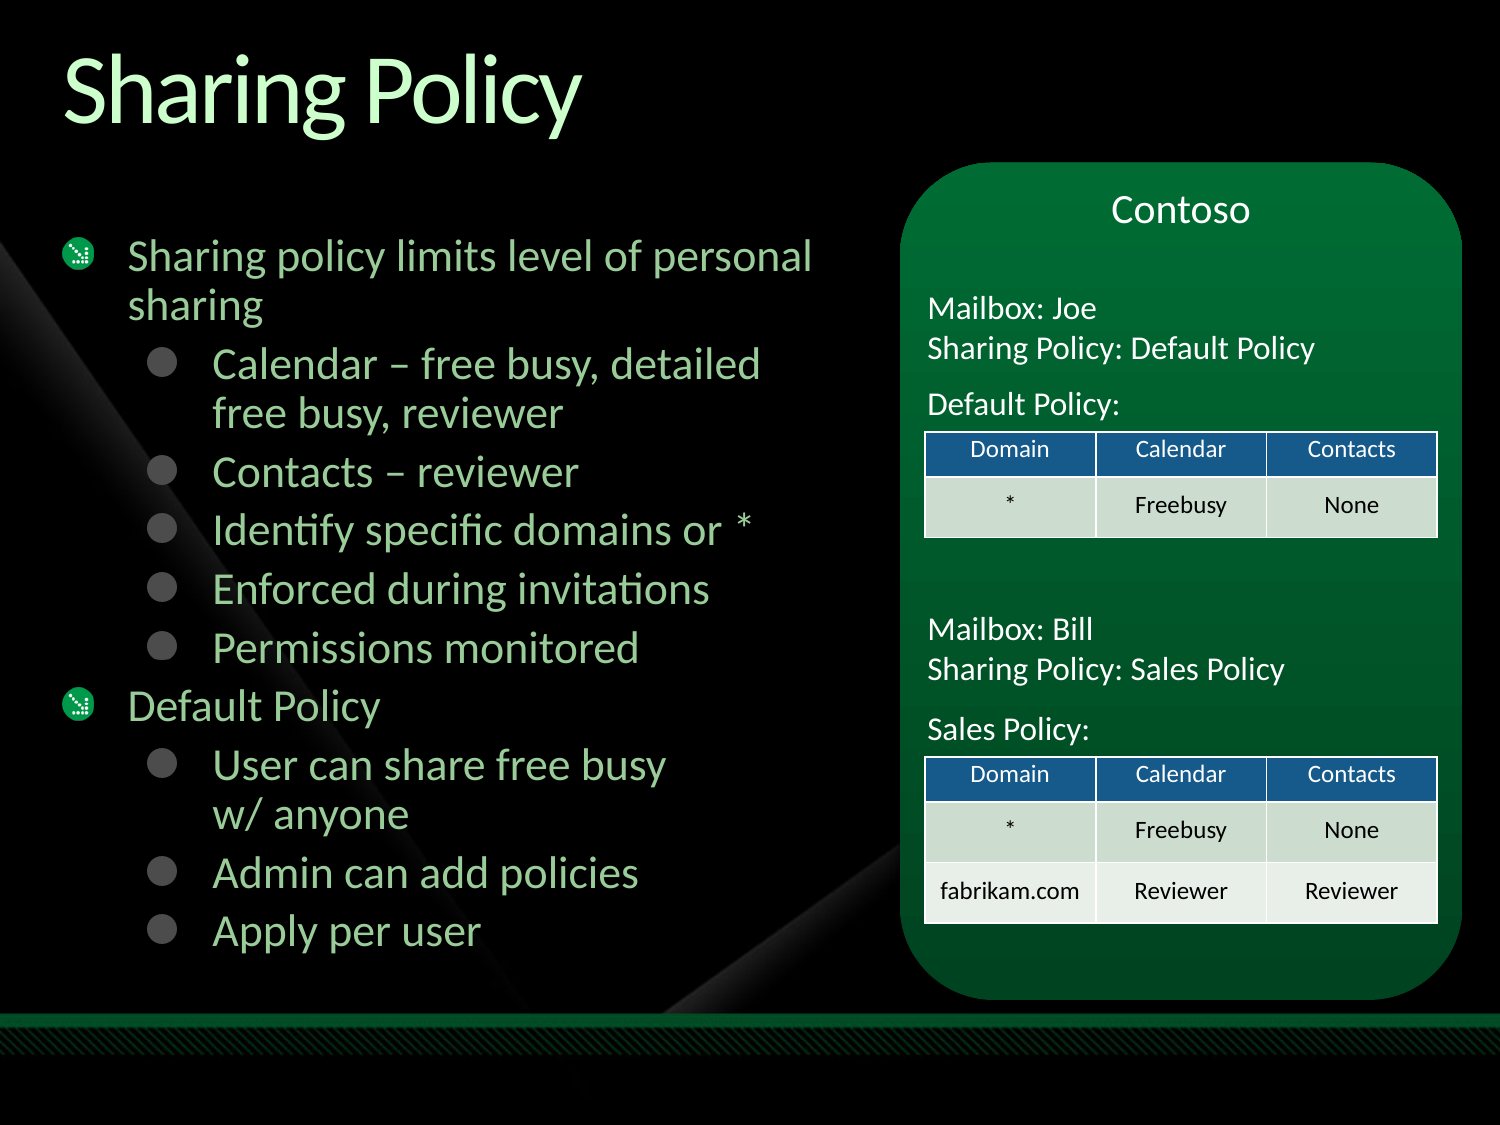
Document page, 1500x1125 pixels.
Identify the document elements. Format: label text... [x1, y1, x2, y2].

table_header Contacts [1267, 758, 1436, 801]
text_box Contoso [1096, 174, 1266, 240]
table_cell Freebusy [1097, 478, 1266, 537]
text_box Default Policy: [912, 374, 1200, 430]
table_cell fabrikam.com [926, 863, 1095, 922]
table_header Domain [926, 758, 1095, 801]
text_box Mailbox: Joe Sharing Policy: Default Policy [912, 279, 1425, 374]
table_cell * [926, 478, 1095, 537]
table_cell Reviewer [1267, 863, 1436, 922]
table_cell Reviewer [1097, 863, 1266, 922]
list Sharing policy limits level of personal sharing Calendar – free busy, detailed free busy, reviewer Contacts – reviewer Identify specific domains or * Enforced during invitations Permissions monitored Default Policy User can share free busy w/ anyone Admin can add policies Apply per user [62, 231, 870, 980]
text_box [899, 162, 1463, 1000]
text_box Mailbox: Bill Sharing Policy: Sales Policy [912, 599, 1425, 695]
table_cell None [1267, 803, 1436, 862]
table_header Domain [926, 433, 1095, 476]
picture [0, 0, 1500, 1125]
table_header Contacts [1267, 433, 1436, 476]
text_box Sales Policy: [912, 699, 1200, 755]
title Sharing Policy [62, 37, 1438, 147]
table_cell Freebusy [1097, 803, 1266, 862]
table_cell * [926, 803, 1095, 862]
table_header Calendar [1097, 433, 1266, 476]
table_cell None [1267, 478, 1436, 537]
table_header Calendar [1097, 758, 1266, 801]
